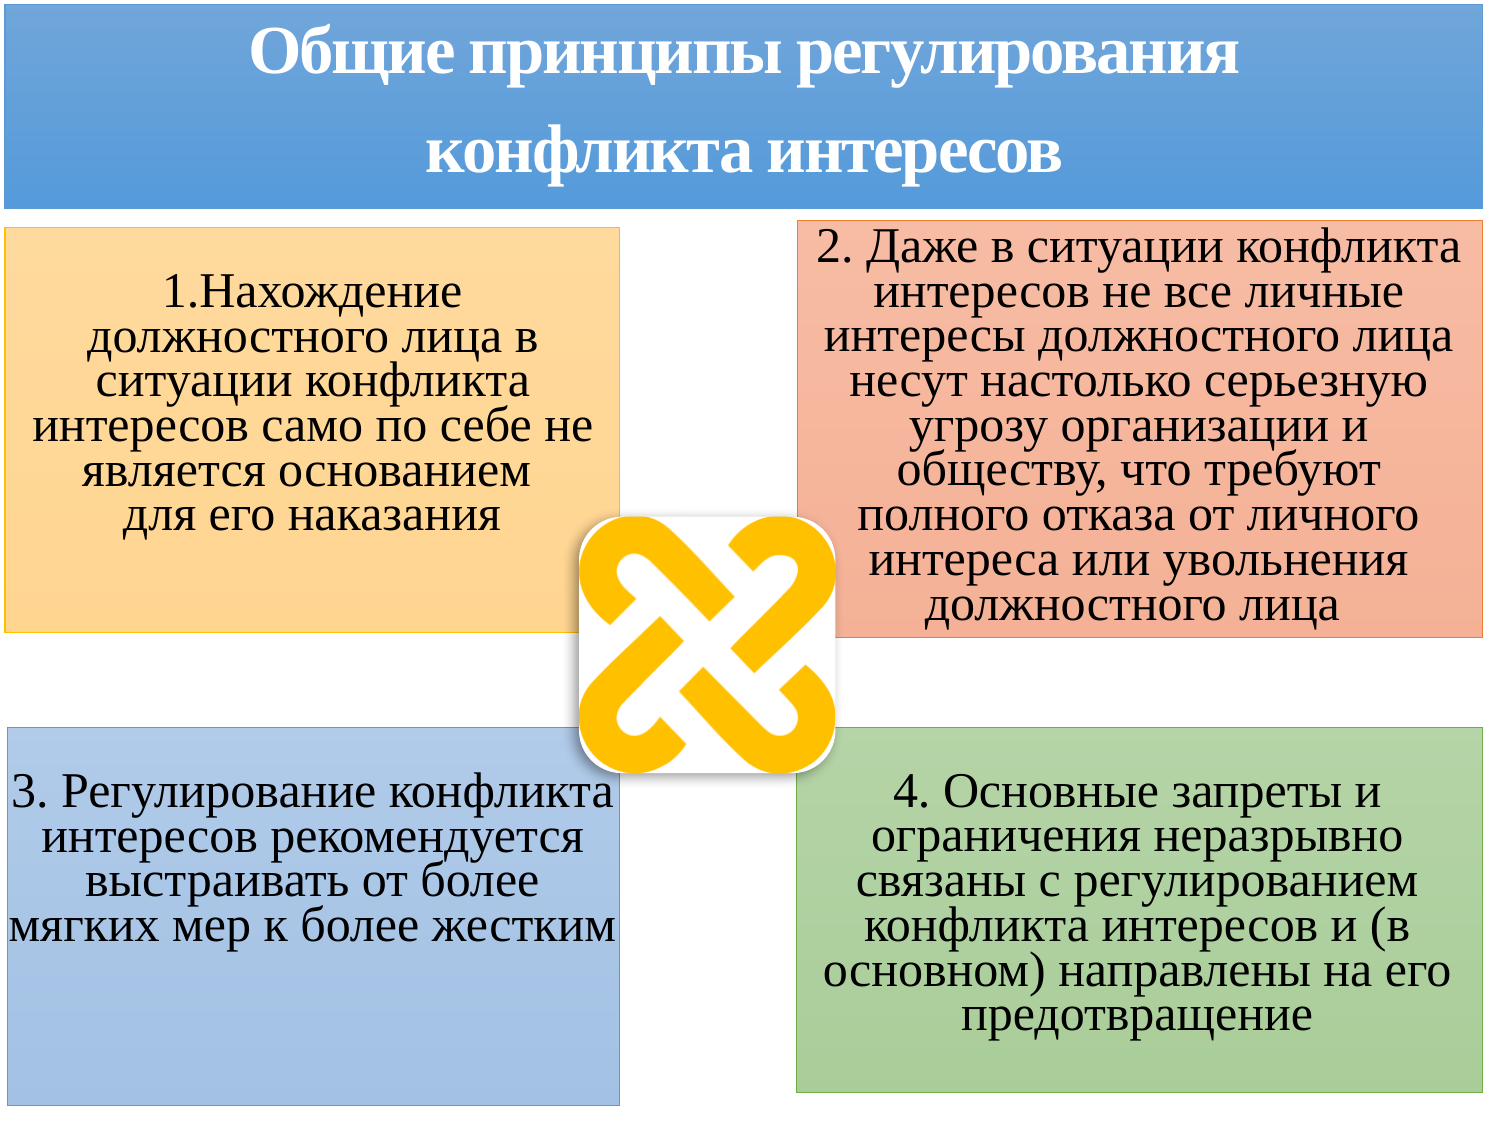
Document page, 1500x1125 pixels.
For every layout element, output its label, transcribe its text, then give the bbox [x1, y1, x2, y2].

text_box Общие принципы регулирования конфликта интересов [4, 4, 1483, 209]
text_box 4. Основные запреты и ограничения неразрывно связаны с регулированием конфликта интересов и (в основном) направлены на его предотвращение [796, 727, 1483, 1093]
picture [579, 516, 836, 774]
text_box 3. Регулирование конфликта интересов рекомендуется выстраивать от более мягких мер к более жестким [7, 727, 620, 1106]
text_box Нахождение должностного лица в ситуации конфликта интересов само по себе не является основанием для его наказания [4, 227, 620, 633]
text_box 2. Даже в ситуации конфликта интересов не все личные интересы должностного лица несут настолько серьезную угрозу организации и обществу, что требуют полного отказа от личного интереса или увольнения должностного лица [797, 220, 1483, 638]
